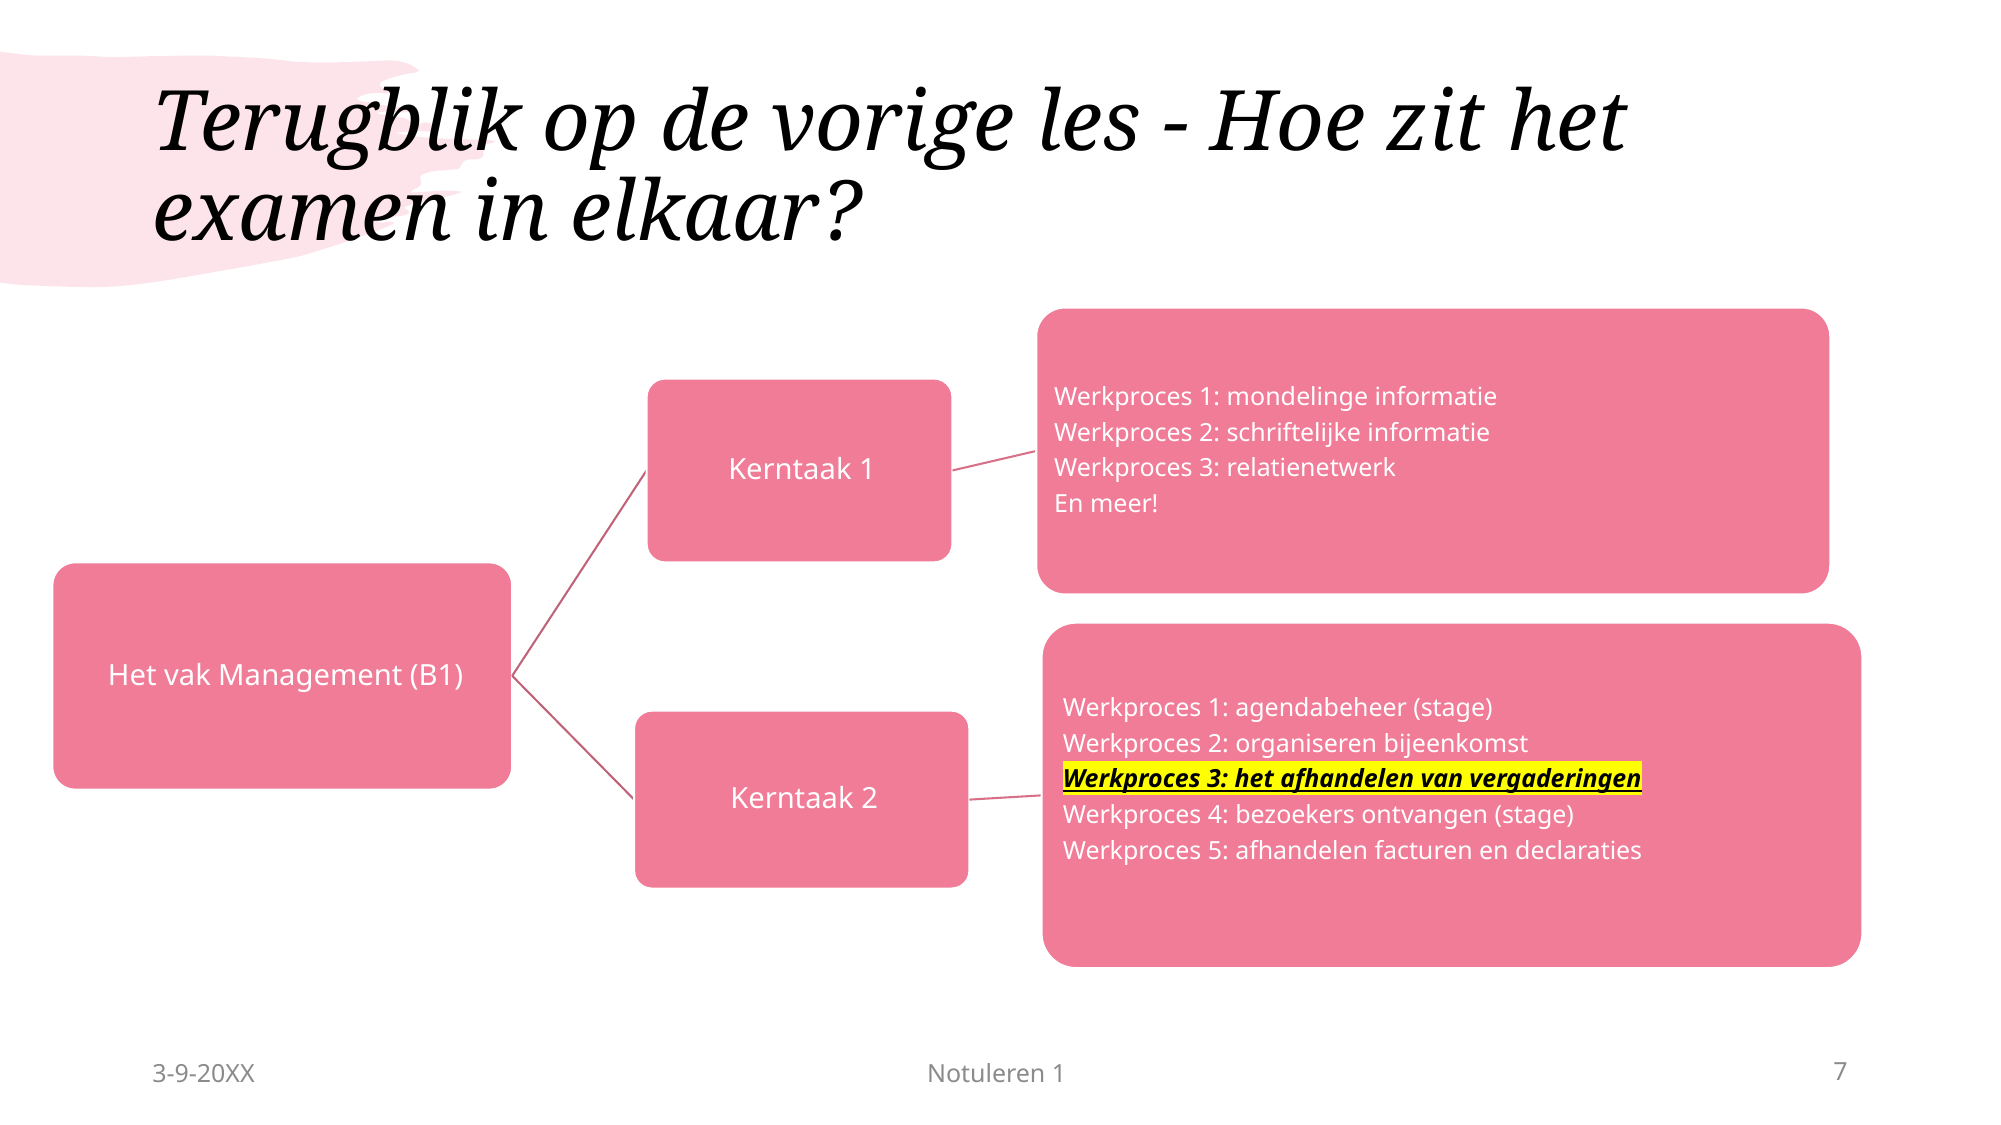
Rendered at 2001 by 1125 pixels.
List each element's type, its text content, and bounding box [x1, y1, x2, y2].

footer Notuleren 1 [662, 1042, 1338, 1103]
slide_number 7 [1412, 1042, 1863, 1103]
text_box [52, 307, 1863, 1007]
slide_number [137, 1042, 588, 1103]
title Terugblik op de vorige les - Hoe zit het examen in elkaar? [137, 59, 1863, 278]
